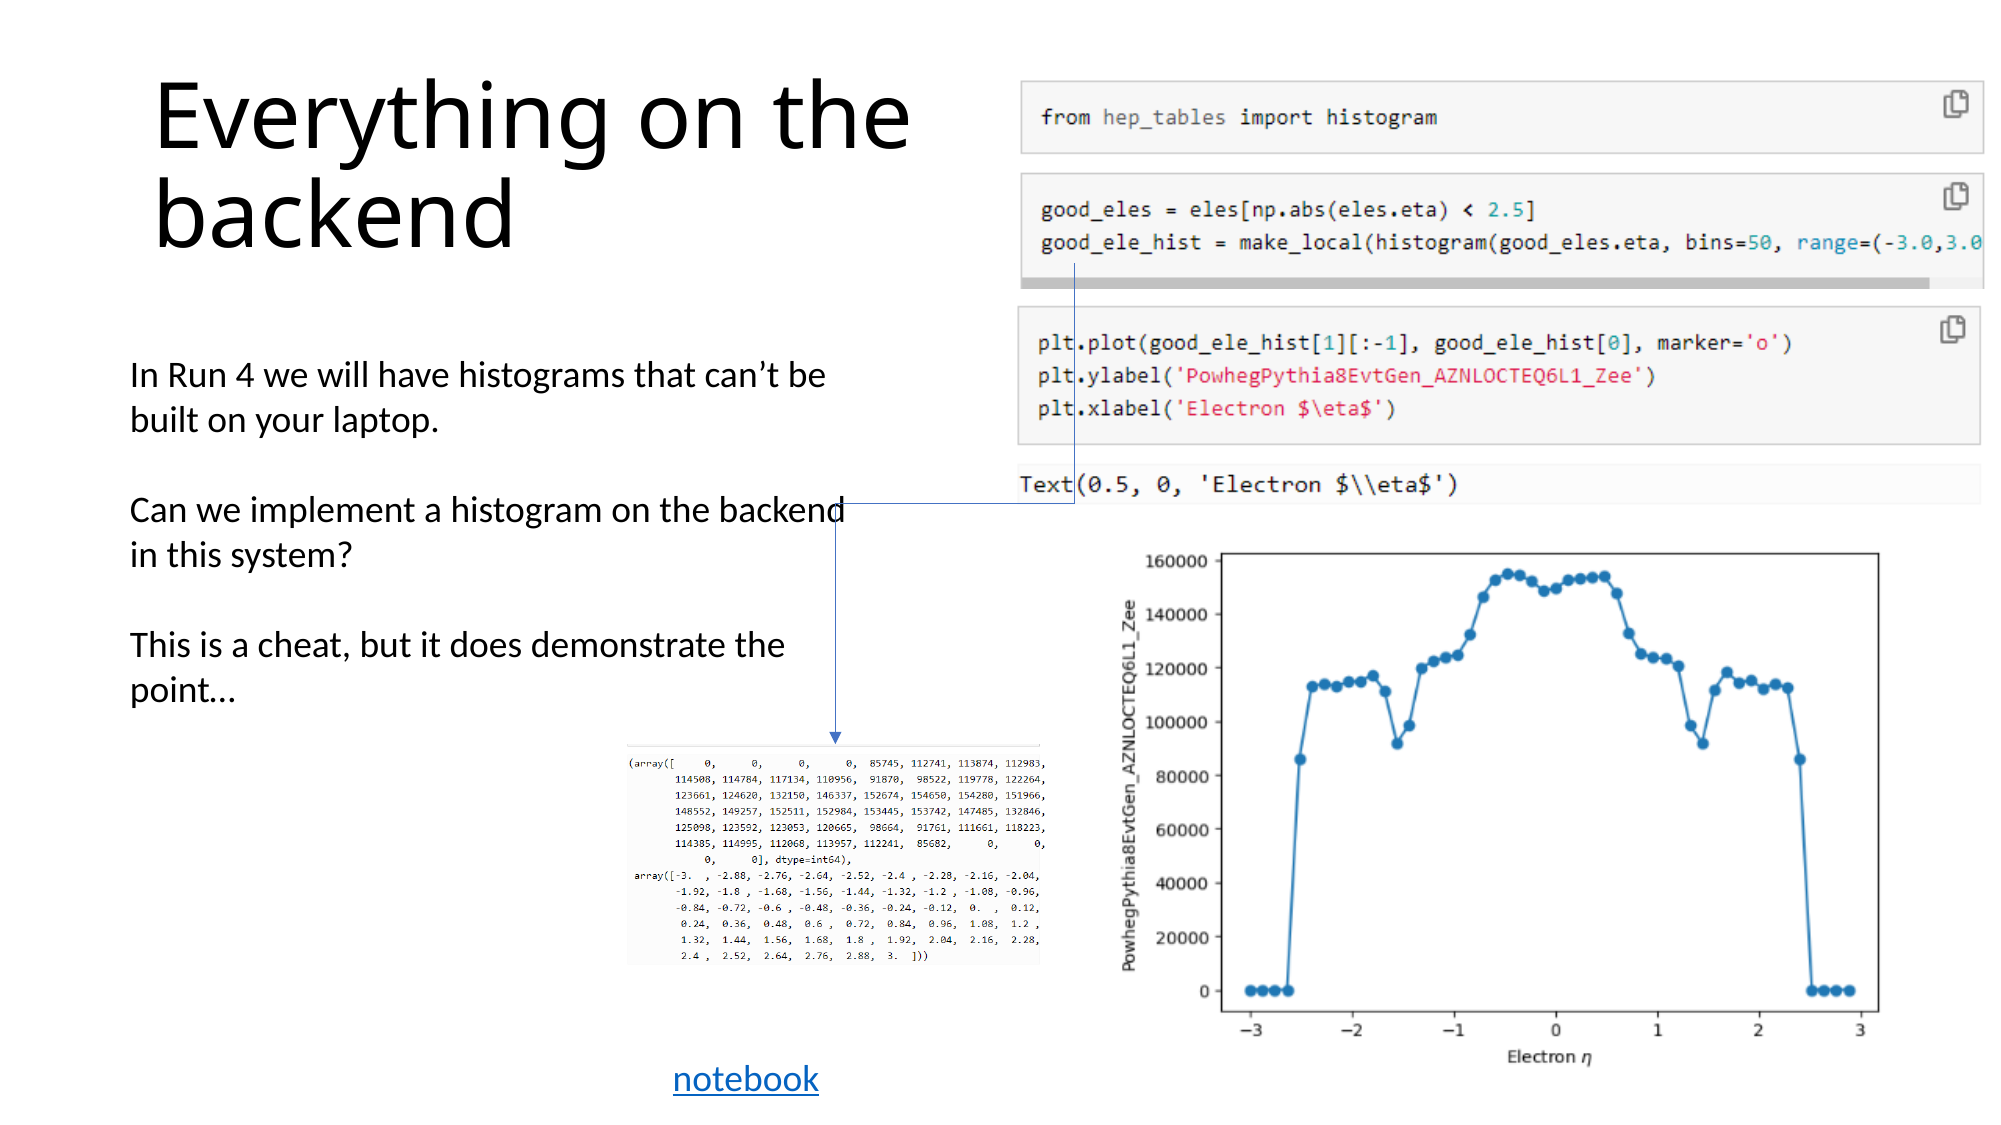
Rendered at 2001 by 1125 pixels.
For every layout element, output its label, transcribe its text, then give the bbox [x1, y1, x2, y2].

title Everything on the backend [137, 59, 999, 278]
text_box In Run 4 we will have histograms that can’t be built on your laptop. Can we implement a histogram on the backend in this system? This is a cheat, but it does demonstrate the point… [115, 342, 893, 718]
picture [621, 48, 2000, 1077]
text_box notebook [657, 1046, 835, 1107]
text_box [714, 384, 1196, 624]
